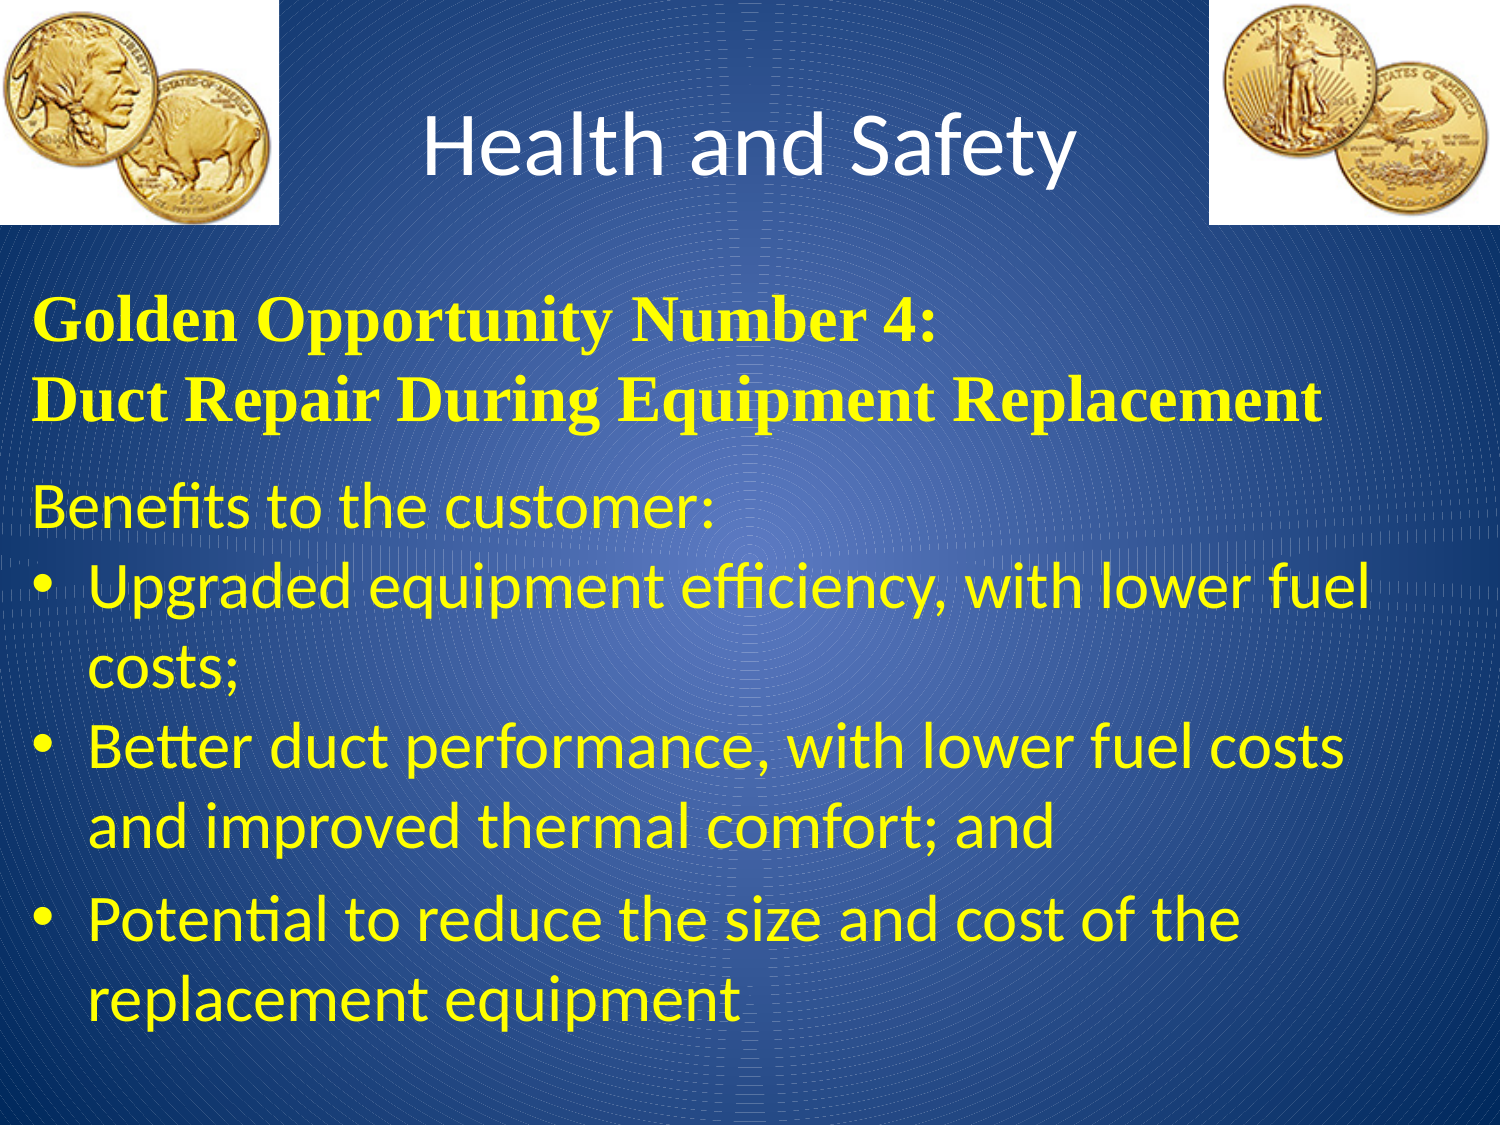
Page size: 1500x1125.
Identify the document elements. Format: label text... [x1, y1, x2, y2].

picture [1209, 0, 1500, 225]
title Health and Safety [279, 45, 1425, 233]
list Golden Opportunity Number 4: Duct Repair During Equipment Replacement Benefits to the customer: Upgraded equipment efficiency, with lower fuel costs; Better duct performance, with lower fuel costs and improved thermal comfort; and Potential to reduce the size and cost of the replacement equipment [31, 274, 1432, 1035]
picture [0, 0, 280, 226]
